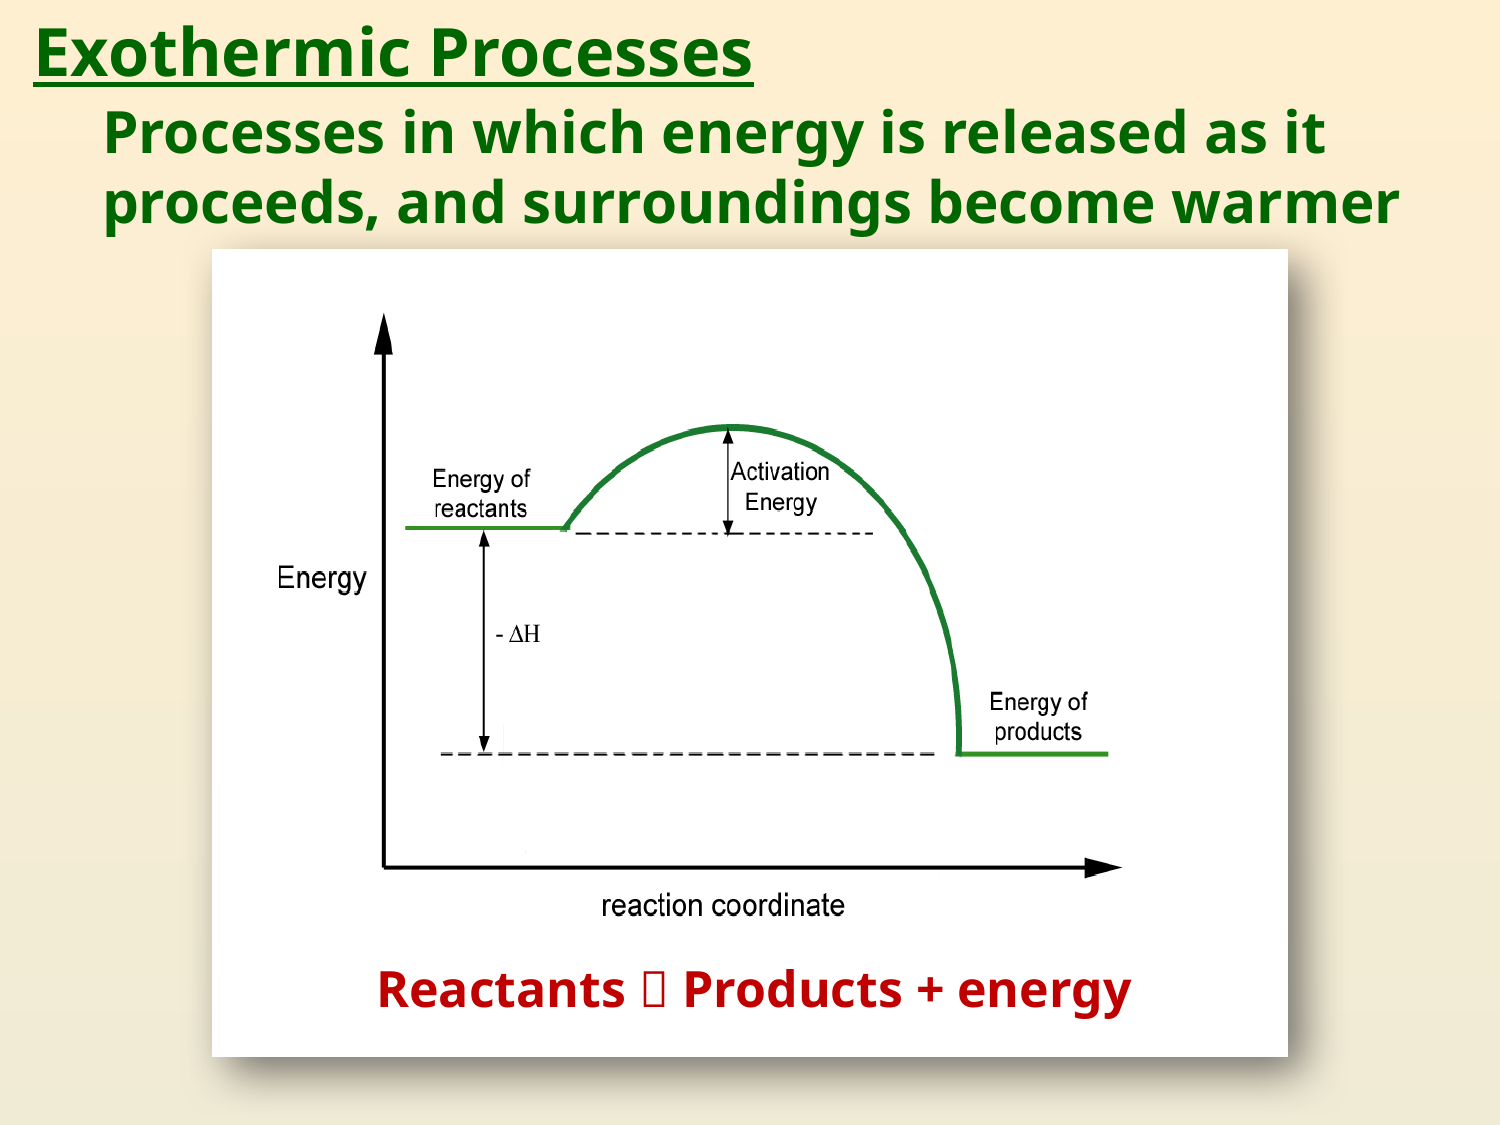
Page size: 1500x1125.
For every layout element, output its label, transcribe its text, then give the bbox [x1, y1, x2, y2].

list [212, 249, 1288, 1057]
title Exothermic Processes [0, 0, 788, 101]
text_box Processes in which energy is released as it proceeds, and surroundings become warmer [87, 87, 1438, 243]
